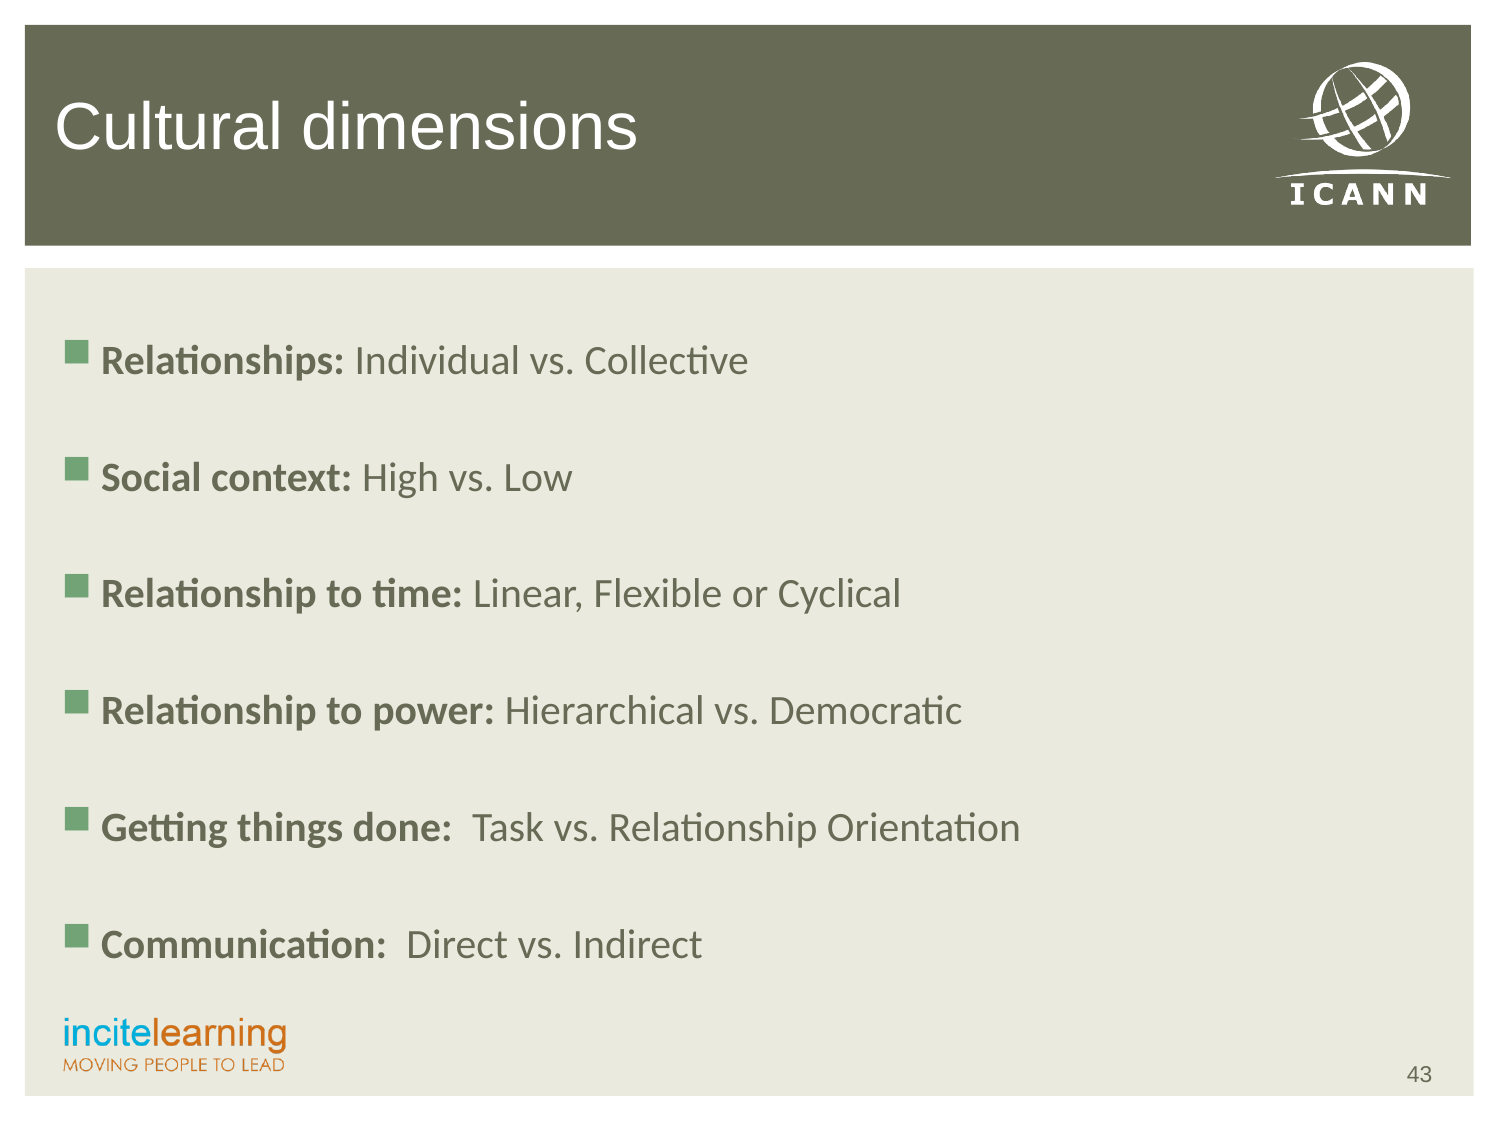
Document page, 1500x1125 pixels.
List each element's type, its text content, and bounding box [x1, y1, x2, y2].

slide_number 43 [1370, 1049, 1469, 1097]
list Relationships: Individual vs. Collective Social context: High vs. Low Relationship to time: Linear, Flexible or Cyclical Relationship to power: Hierarchical vs. Democratic Getting things done: Task vs. Relationship Orientation Communication: Direct vs. Indirect [37, 324, 1481, 1000]
picture [1273, 62, 1453, 205]
title Cultural dimensions [39, 87, 1302, 159]
picture [62, 1012, 288, 1076]
